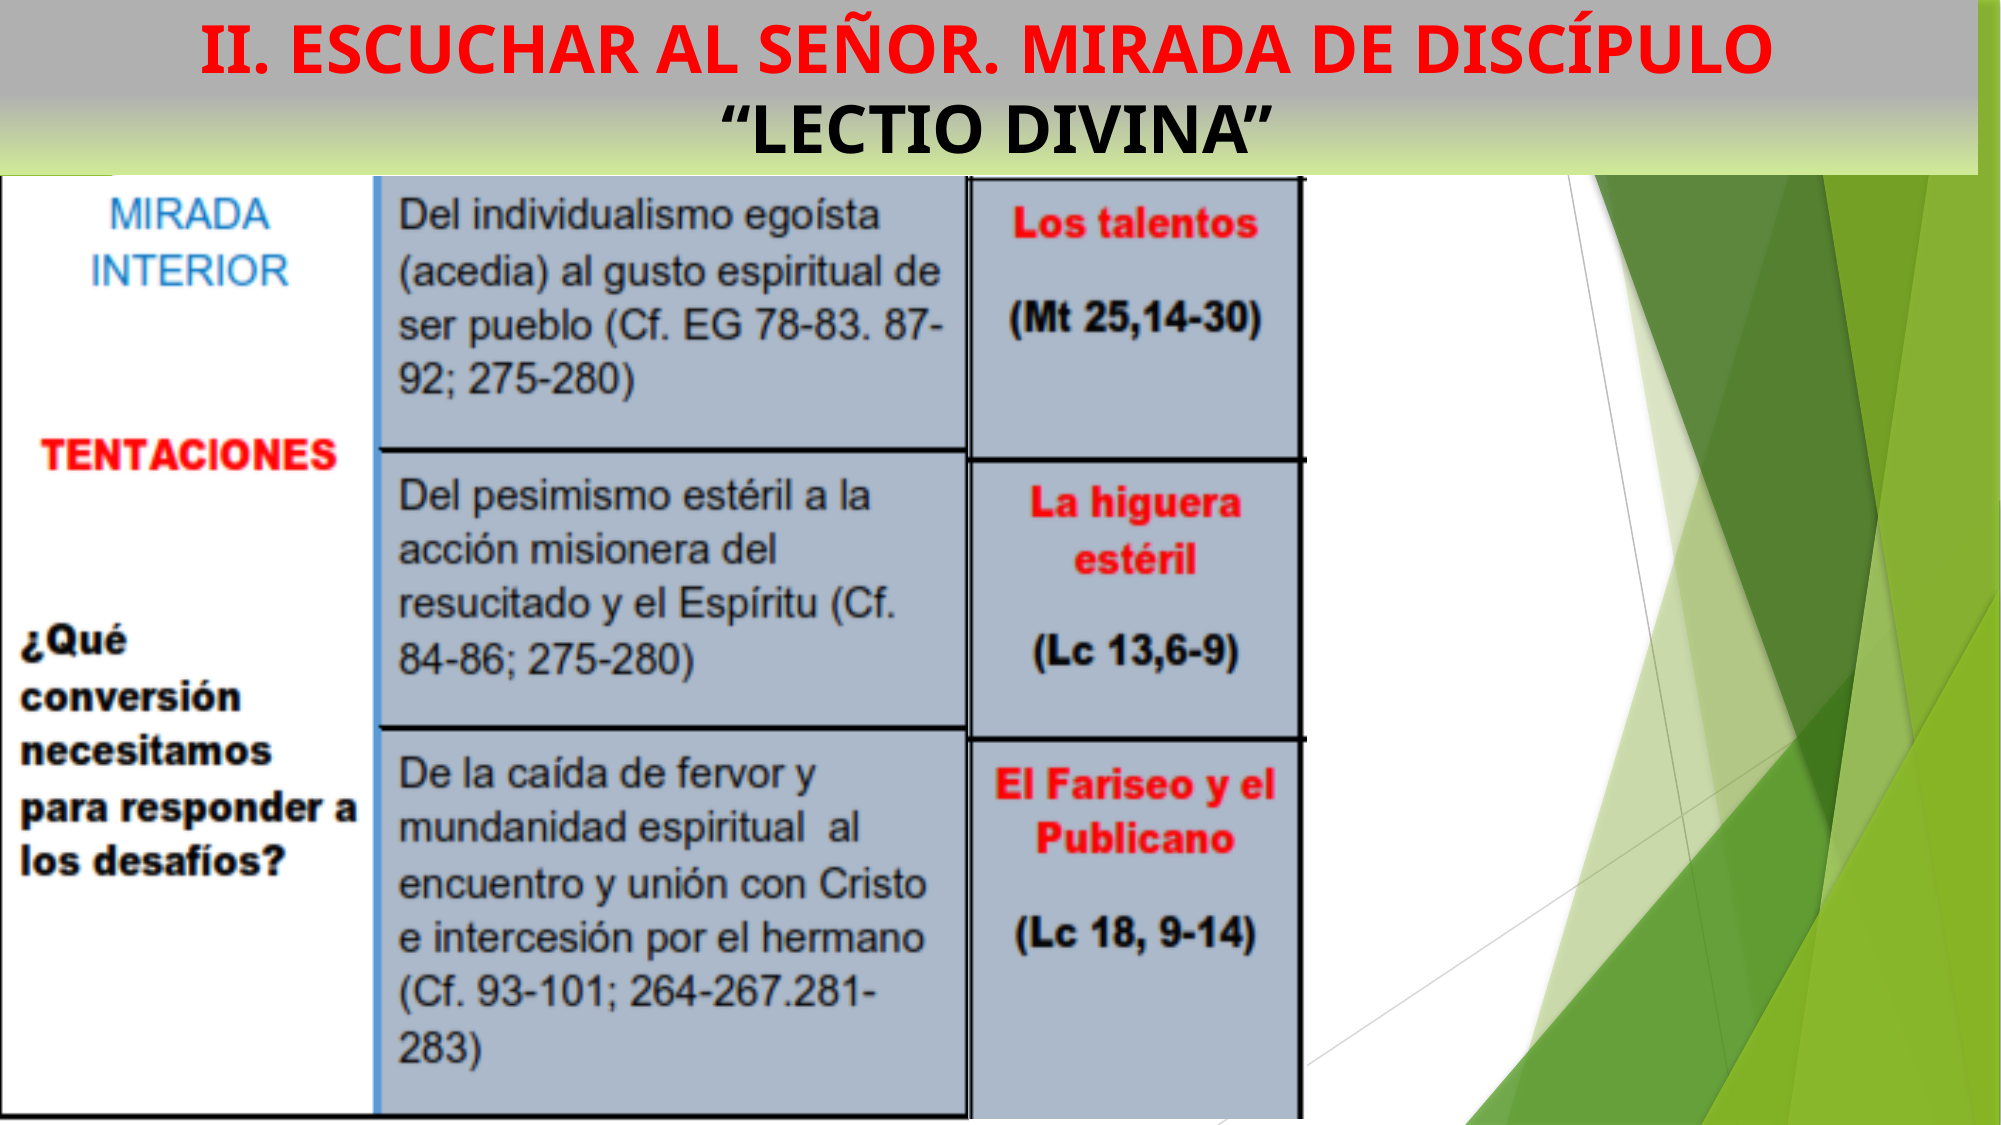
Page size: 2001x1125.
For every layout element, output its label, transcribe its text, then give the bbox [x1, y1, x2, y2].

picture [0, 176, 1308, 1125]
text_box II. ESCUCHAR AL SEÑOR. MIRADA DE DISCÍPULO “LECTIO DIVINA” [0, 0, 1978, 175]
